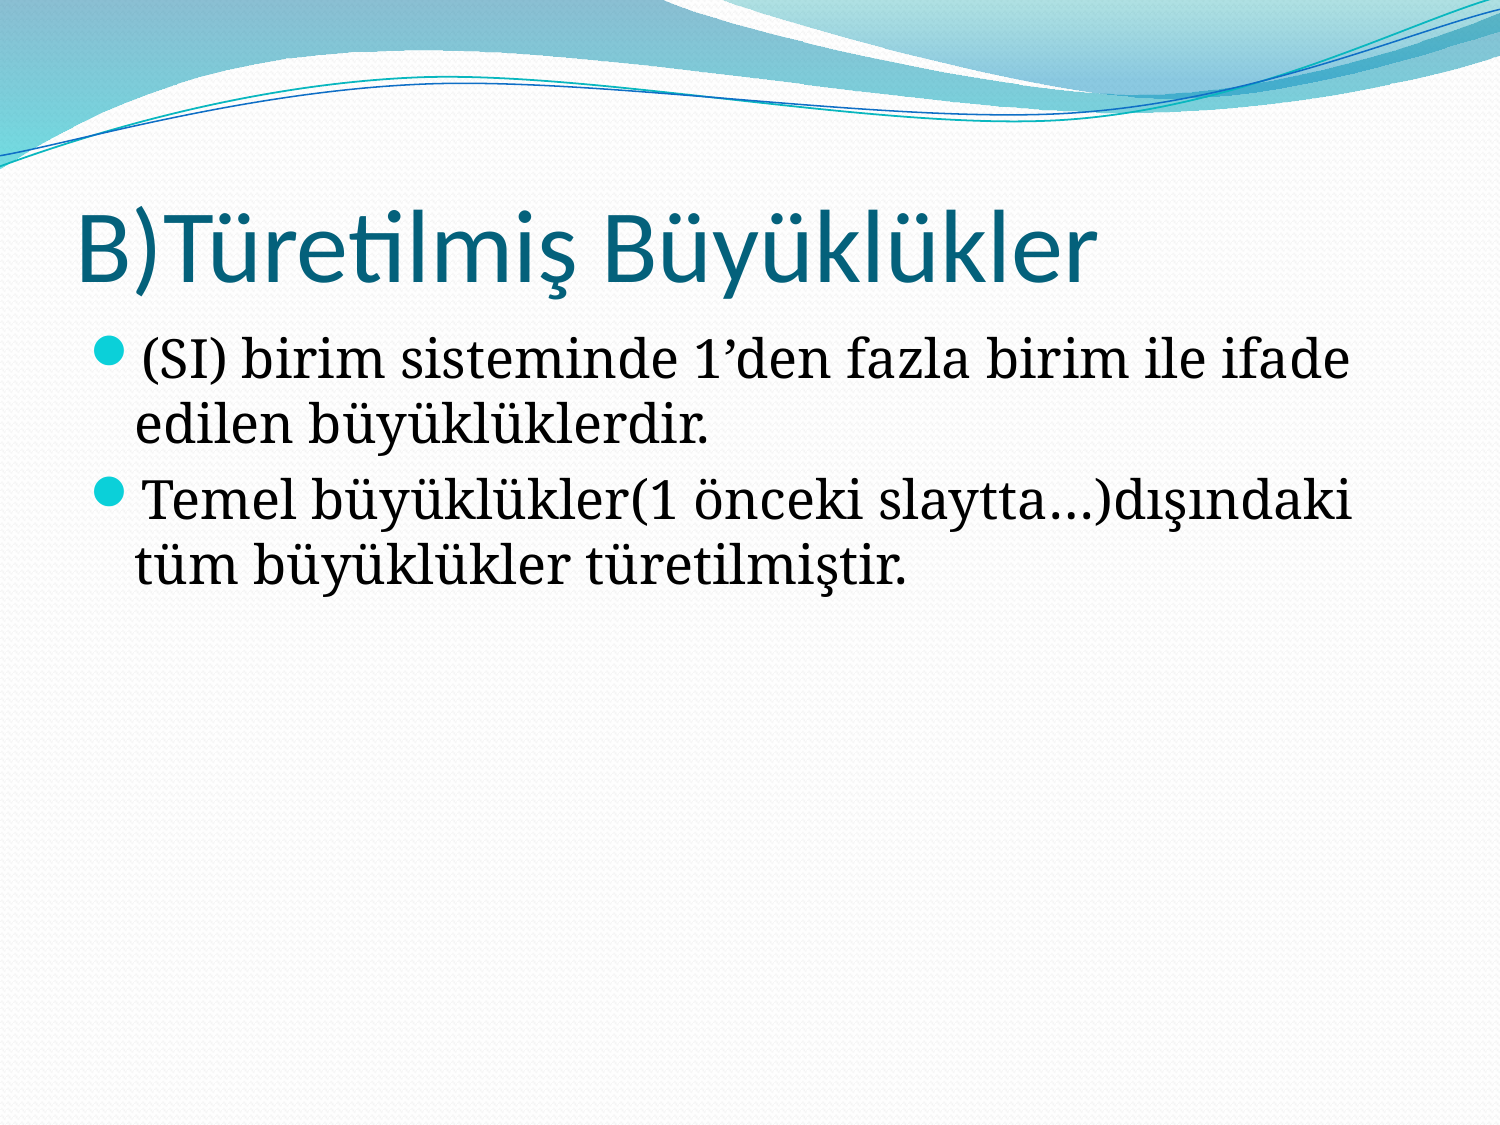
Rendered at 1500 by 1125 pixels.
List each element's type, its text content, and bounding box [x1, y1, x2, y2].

list (SI) birim sisteminde 1’den fazla birim ile ifade edilen büyüklüklerdir. Temel büyüklükler(1 önceki slaytta…)dışındaki tüm büyüklükler türetilmiştir. [75, 317, 1425, 1038]
title B)Türetilmiş Büyüklükler [75, 115, 1425, 303]
